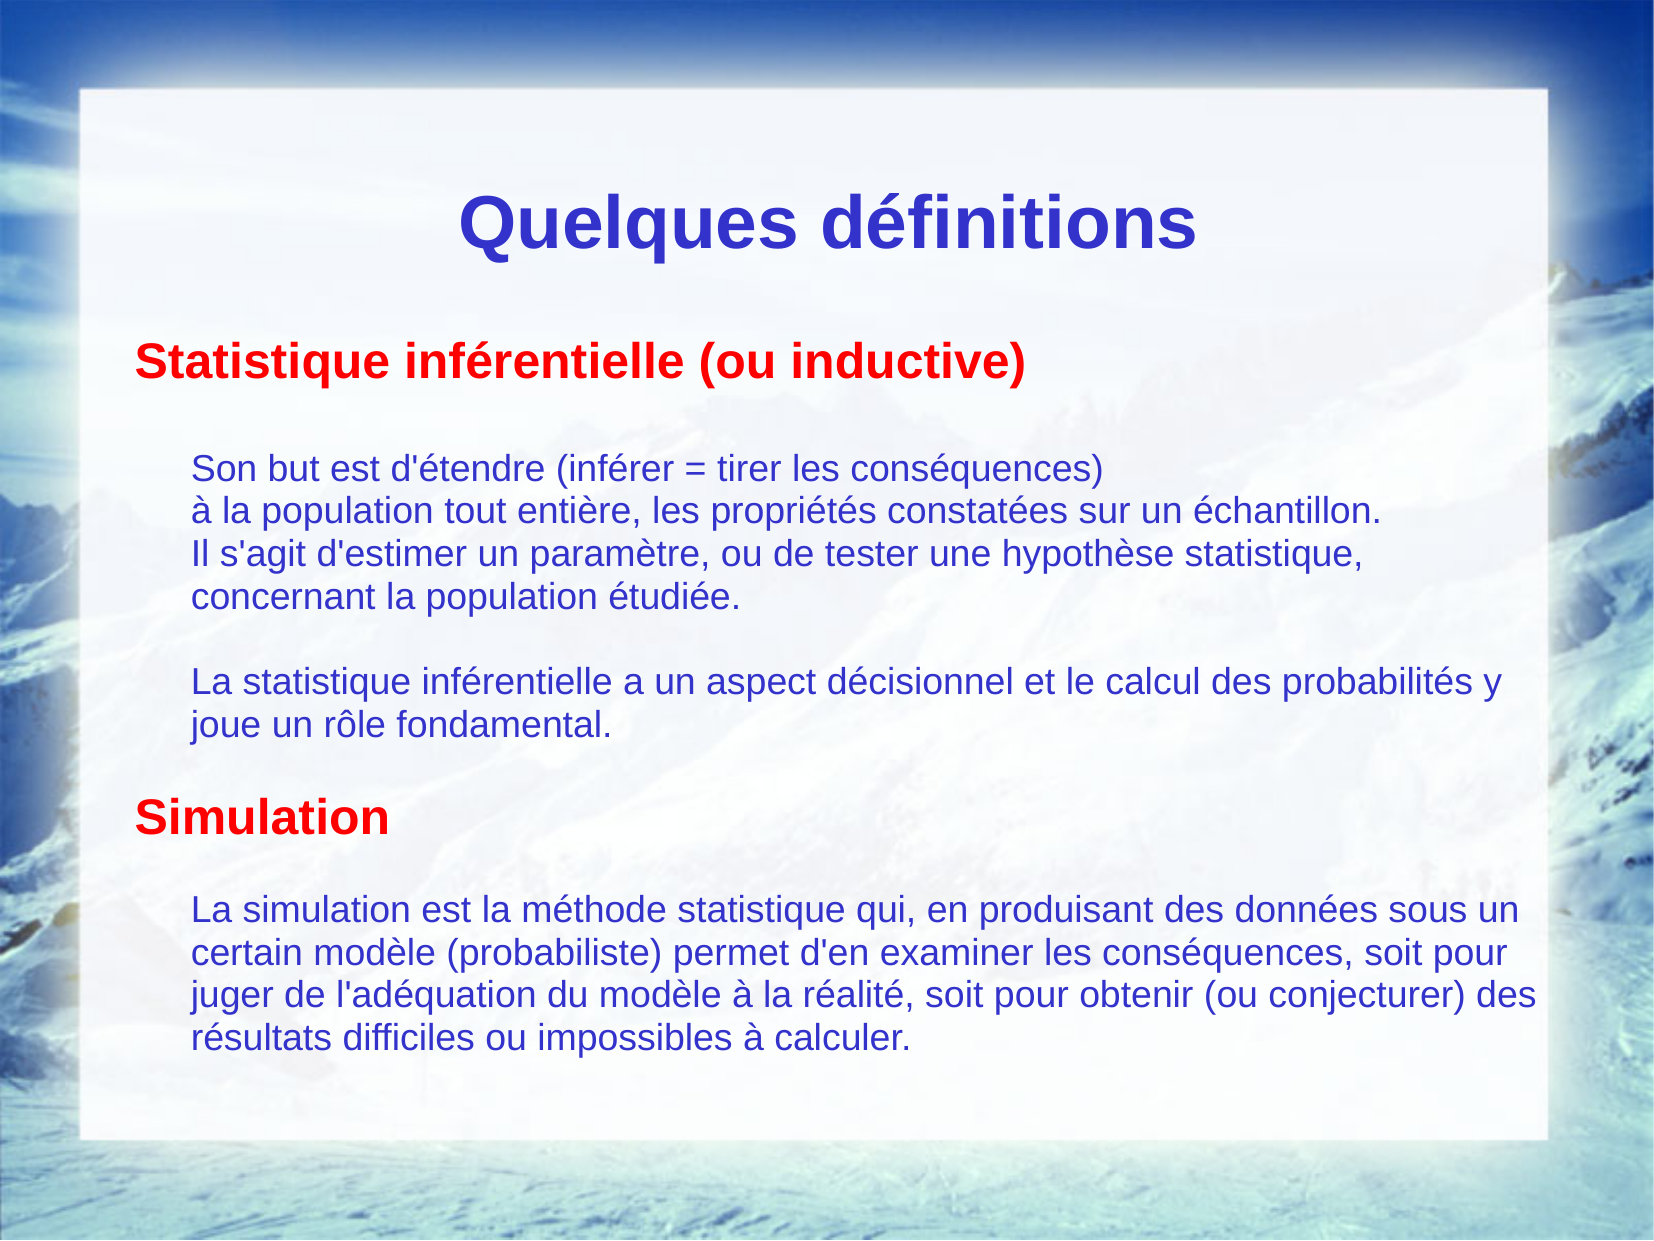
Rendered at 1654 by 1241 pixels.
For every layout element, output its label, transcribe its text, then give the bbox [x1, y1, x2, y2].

title Quelques définitions [84, 98, 1574, 348]
picture [0, 0, 1654, 1240]
list Statistique inférentielle (ou inductive) Son but est d'étendre (inférer = tirer les conséquences) à la population tout entière, les propriétés constatées sur un échantillon. Il s'agit d'estimer un paramètre, ou de tester une hypothèse statistique, concernant la population étudiée. La statistique inférentielle a un aspect décisionnel et le calcul des probabilités y joue un rôle fondamental. Simulation La simulation est la méthode statistique qui, en produisant des données sous un certain modèle (probabiliste) permet d'en examiner les conséquences, soit pour juger de l'adéquation du modèle à la réalité, soit pour obtenir (ou conjecturer) des résultats difficiles ou impossibles à calculer. [117, 324, 1574, 1117]
